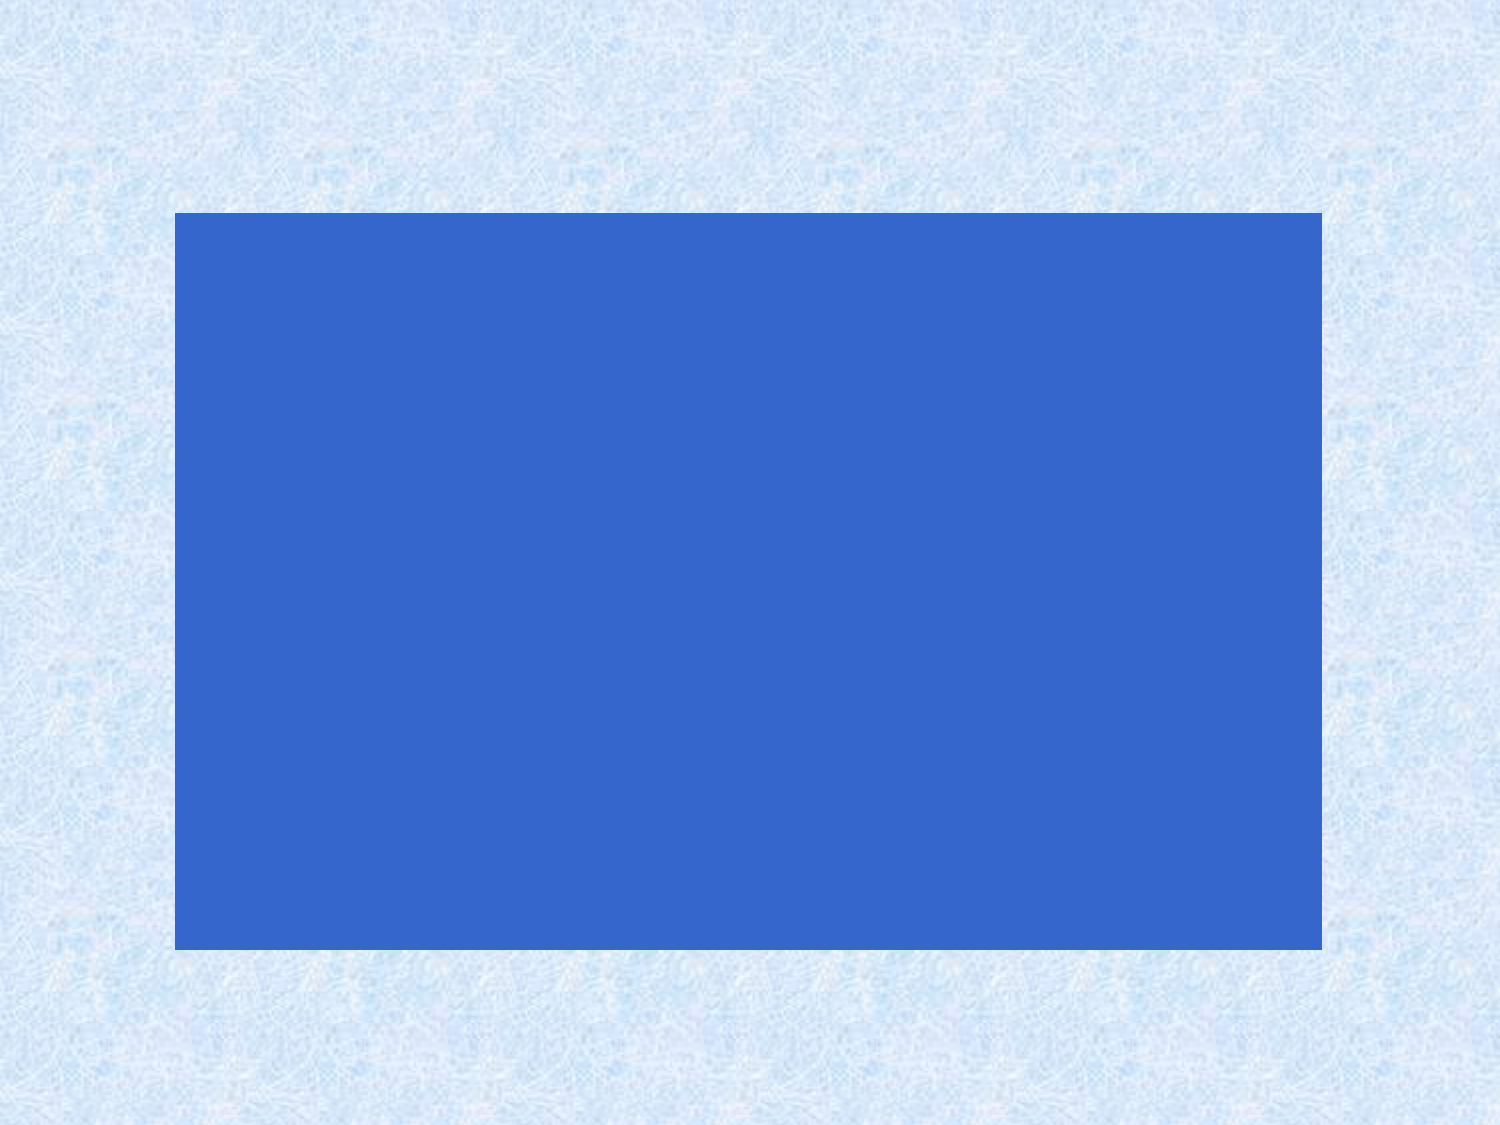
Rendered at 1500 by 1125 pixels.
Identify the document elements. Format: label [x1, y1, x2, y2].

list [174, 212, 1323, 951]
picture [0, 0, 1500, 1125]
